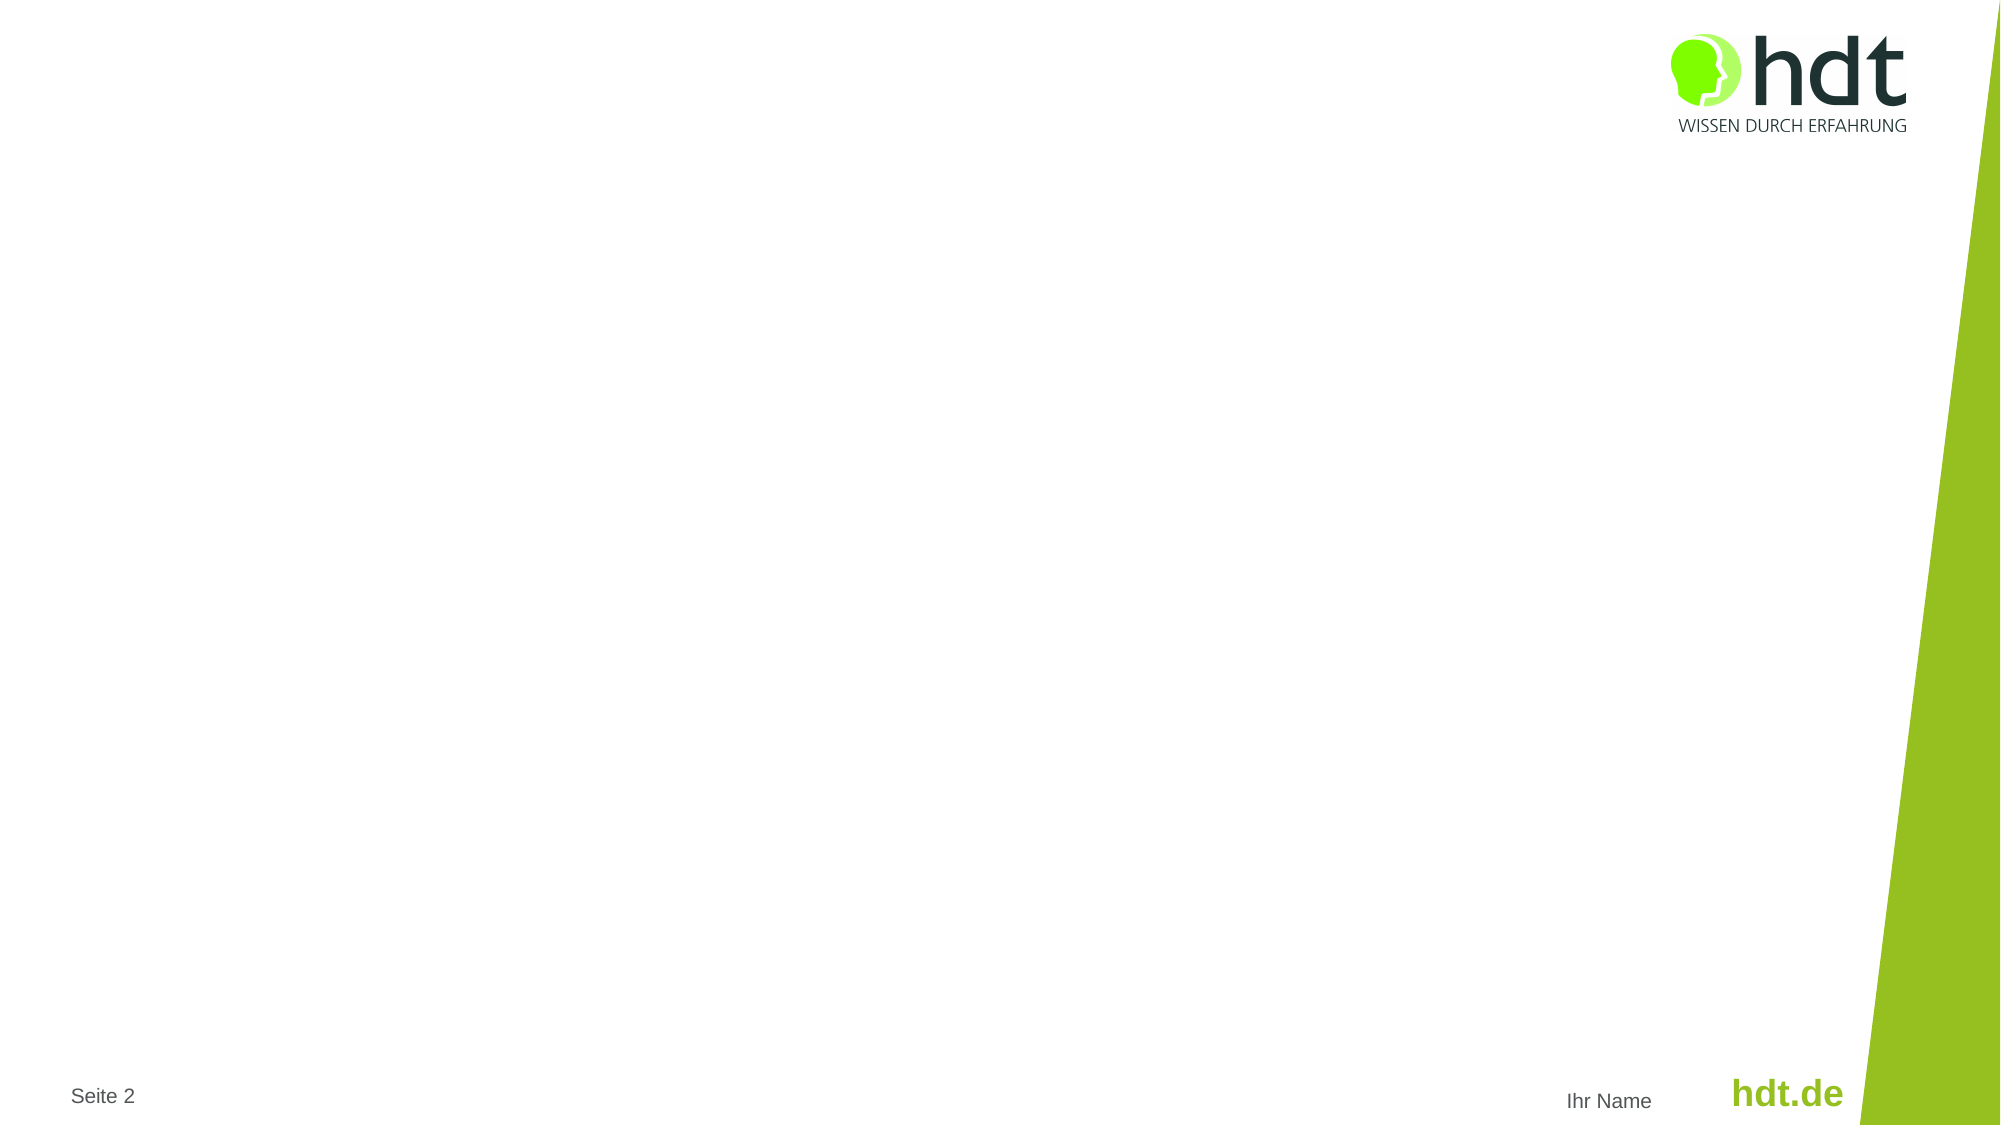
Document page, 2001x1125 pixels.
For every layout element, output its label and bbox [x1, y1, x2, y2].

picture [1671, 34, 1906, 132]
